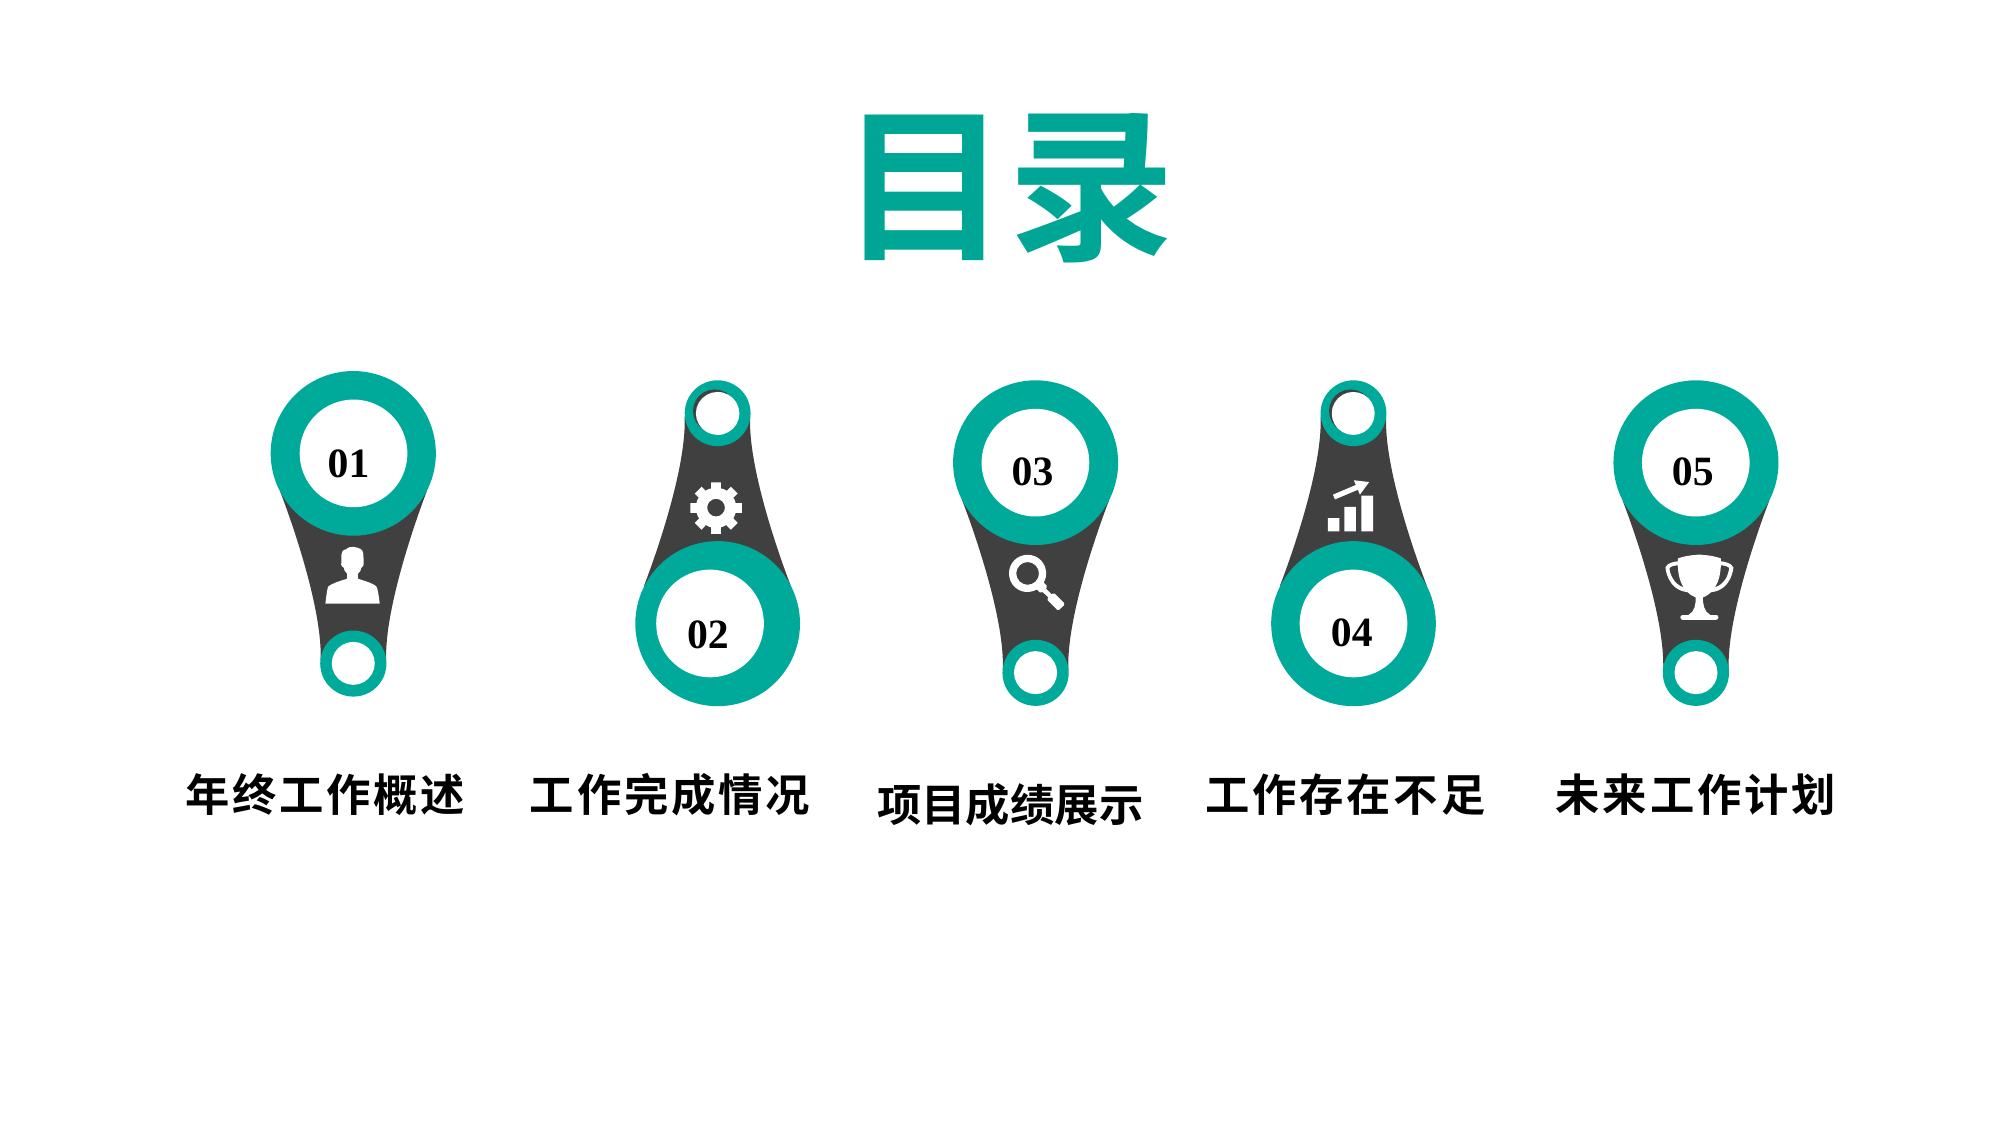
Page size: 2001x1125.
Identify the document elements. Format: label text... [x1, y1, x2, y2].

text_box 目录 [826, 73, 1348, 289]
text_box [1613, 380, 1779, 706]
text_box 工作完成情况 [492, 761, 836, 826]
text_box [270, 371, 436, 697]
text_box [635, 380, 800, 707]
text_box 项目成绩展示 [836, 761, 1192, 836]
text_box 工作存在不足 [1192, 761, 1518, 826]
text_box 未来工作计划 [1518, 761, 1874, 826]
text_box 年终工作概述 [147, 761, 492, 826]
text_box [1271, 380, 1436, 707]
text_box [953, 380, 1119, 706]
